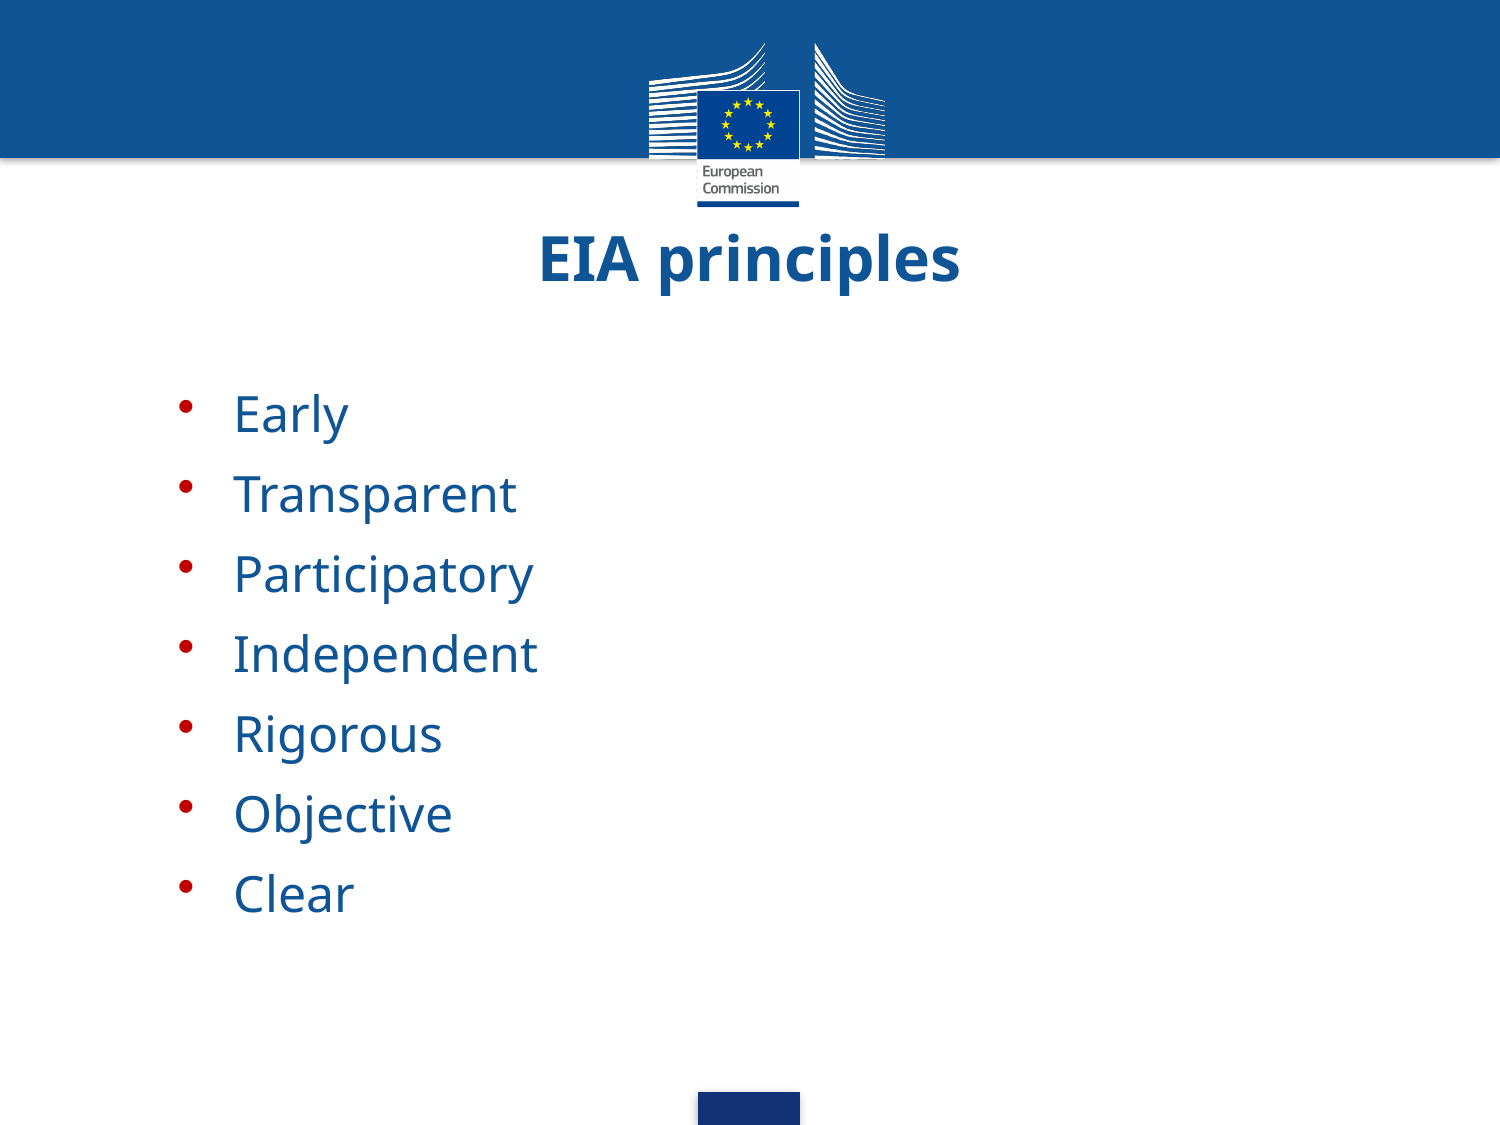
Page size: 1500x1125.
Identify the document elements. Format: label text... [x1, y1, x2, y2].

picture [649, 42, 885, 162]
list Early Transparent Participatory Independent Rigorous Objective Clear [162, 375, 1338, 892]
title EIA principles [112, 162, 1388, 350]
